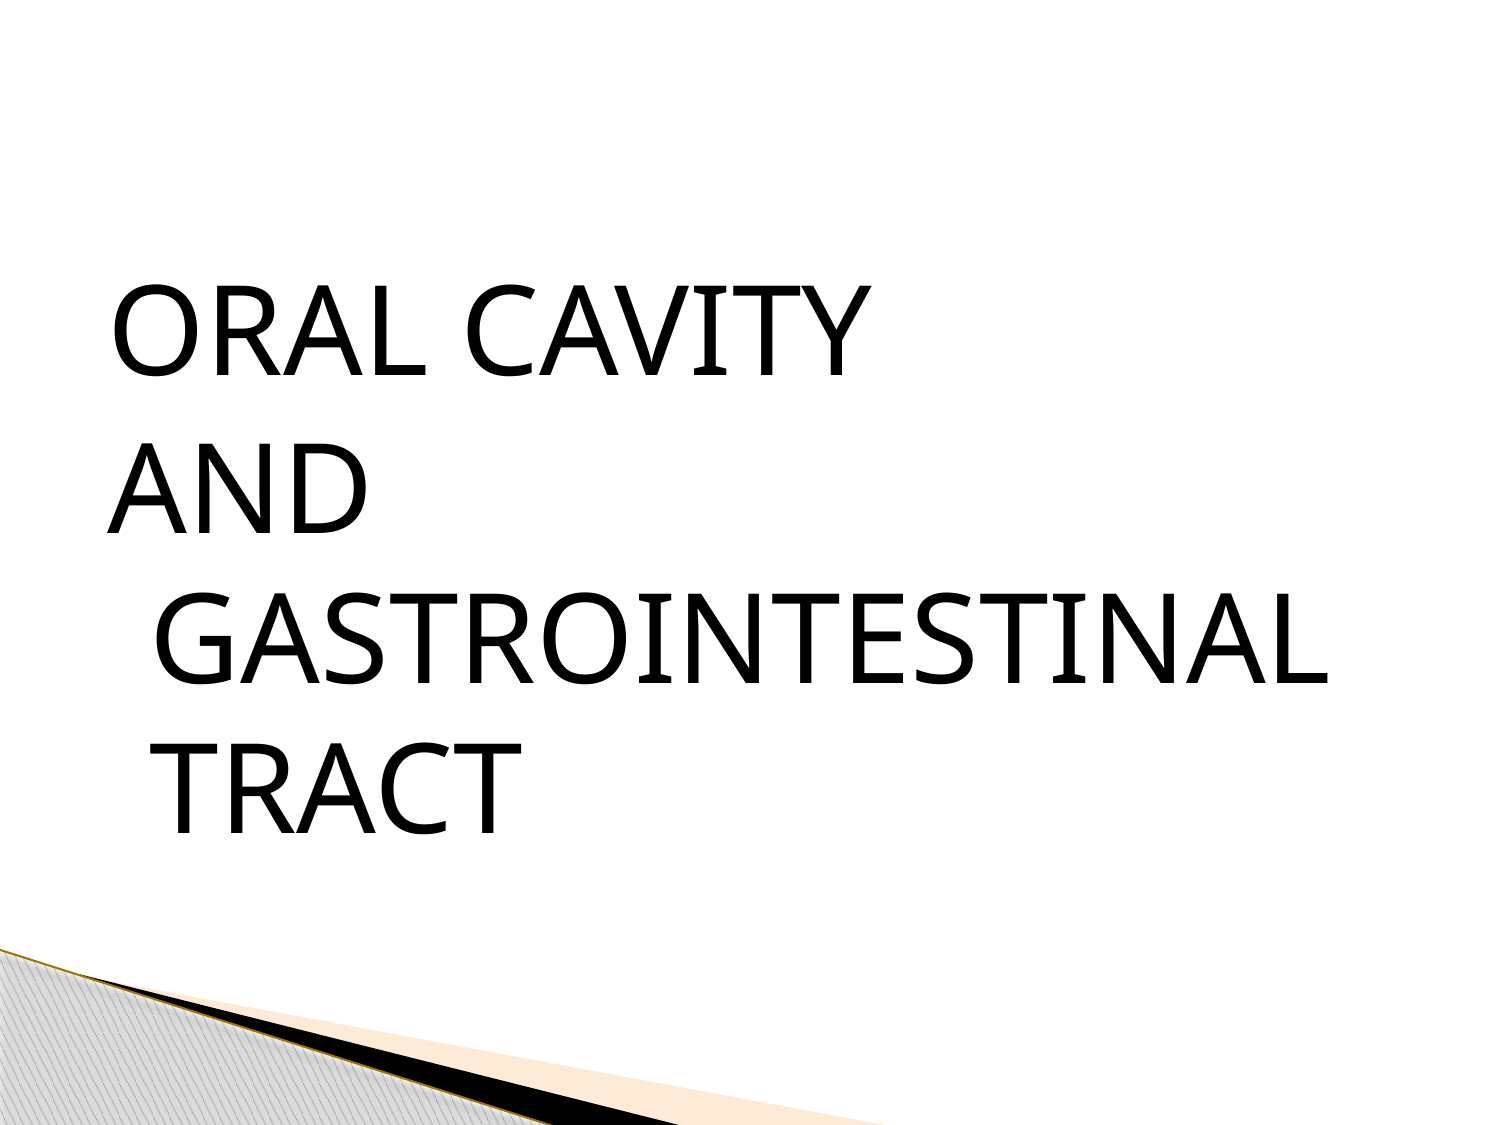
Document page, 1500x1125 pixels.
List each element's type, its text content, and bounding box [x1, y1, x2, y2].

list ORAL CAVITY AND GASTROINTESTINAL TRACT [75, 243, 1425, 986]
